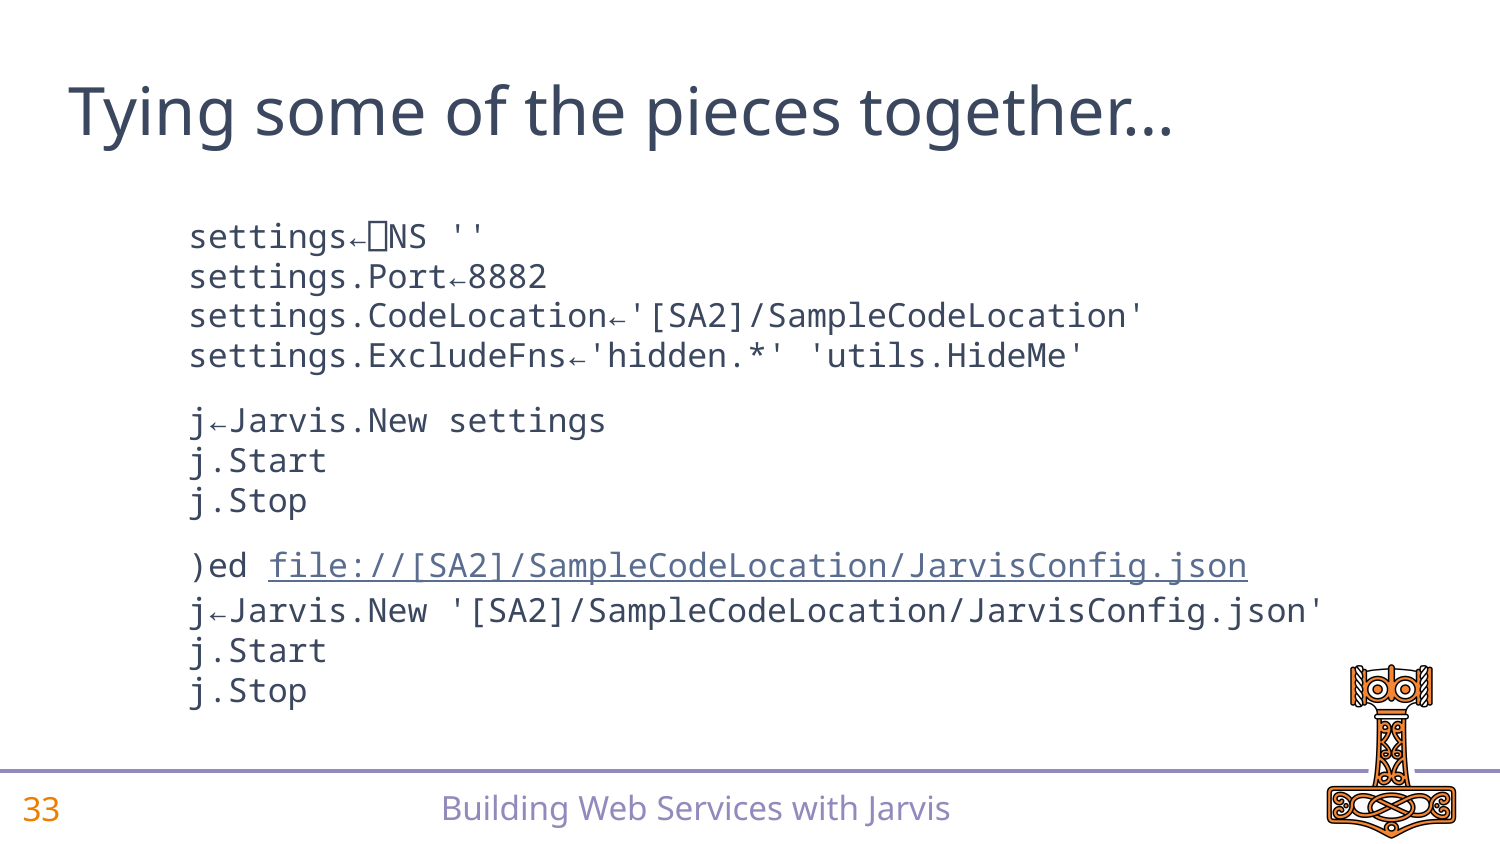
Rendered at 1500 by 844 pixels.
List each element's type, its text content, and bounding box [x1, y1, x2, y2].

picture [1320, 655, 1461, 844]
title Tying some of the pieces together… [53, 43, 1203, 157]
list settings←⎕NS '' settings.Port←8882 settings.CodeLocation←'[SA2]/SampleCodeLocation' settings.ExcludeFns←'hidden.*' 'utils.HideMe' j←Jarvis.New settings j.Start j.Stop )ed file://[SA2]/SampleCodeLocation/JarvisConfig.json j←Jarvis.New '[SA2]/SampleCodeLocation/JarvisConfig.json' j.Start j.Stop [53, 207, 1447, 740]
